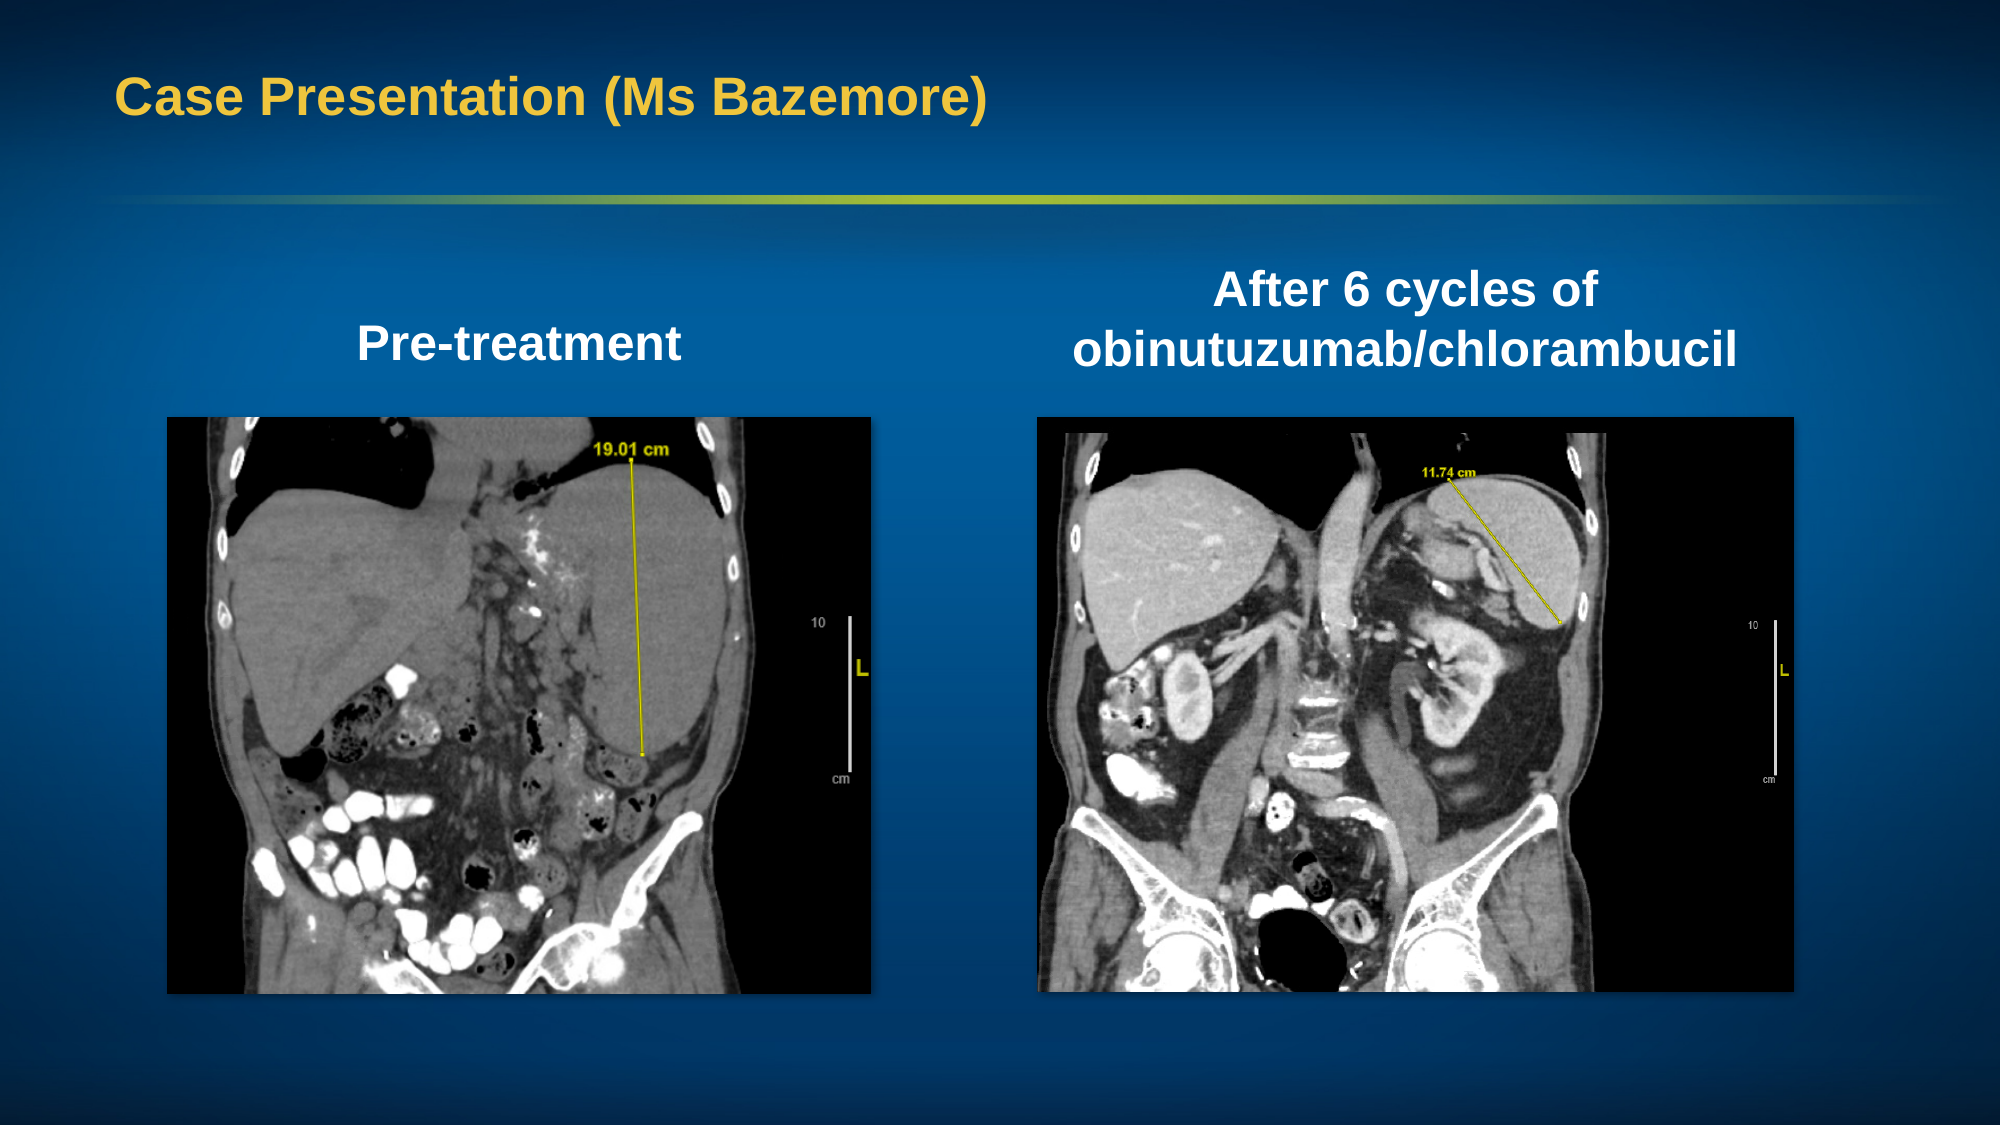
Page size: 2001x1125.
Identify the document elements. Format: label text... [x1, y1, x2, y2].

title Case Presentation (Ms Bazemore) [99, 0, 1900, 188]
text_box After 6 cycles of obinutuzumab/chlorambucil [837, 248, 1988, 383]
list Pre-treatment [167, 303, 871, 394]
picture [0, 0, 2000, 1125]
